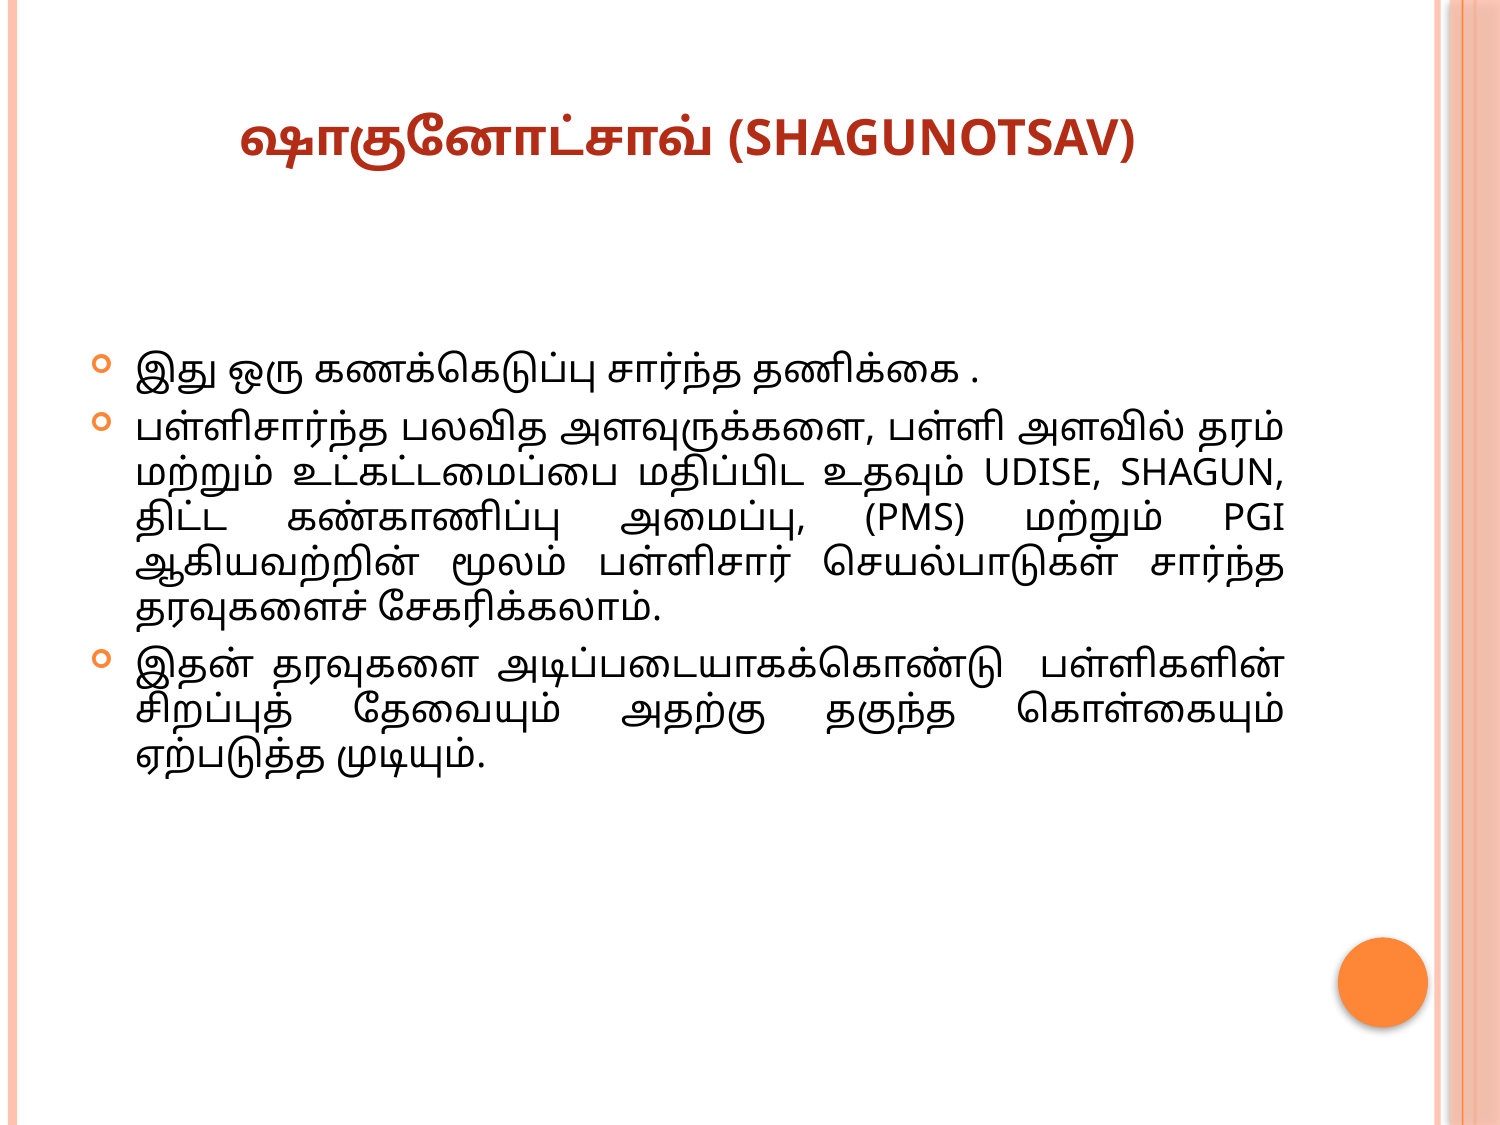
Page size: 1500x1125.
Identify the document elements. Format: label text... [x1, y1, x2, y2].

title ஷாகுனோட்சாவ் (Shagunotsav) [75, 45, 1300, 233]
list இது ஒரு கணக்கெடுப்பு சார்ந்த தணிக்கை . பள்ளிசார்ந்த பலவித அளவுருக்களை, பள்ளி அளவில் தரம் மற்றும் உட்கட்டமைப்பை மதிப்பிட உதவும் UDISE, SHAGUN, திட்ட கண்காணிப்பு அமைப்பு, (PMS) மற்றும் PGI ஆகியவற்றின் மூலம் பள்ளிசார் செயல்பாடுகள் சார்ந்த தரவுகளைச் சேகரிக்கலாம். இதன் தரவுகளை அடிப்படையாகக்கொண்டு பள்ளிகளின் சிறப்புத் தேவையும் அதற்கு தகுந்த கொள்கையும் ஏற்படுத்த முடியும். [75, 337, 1300, 800]
